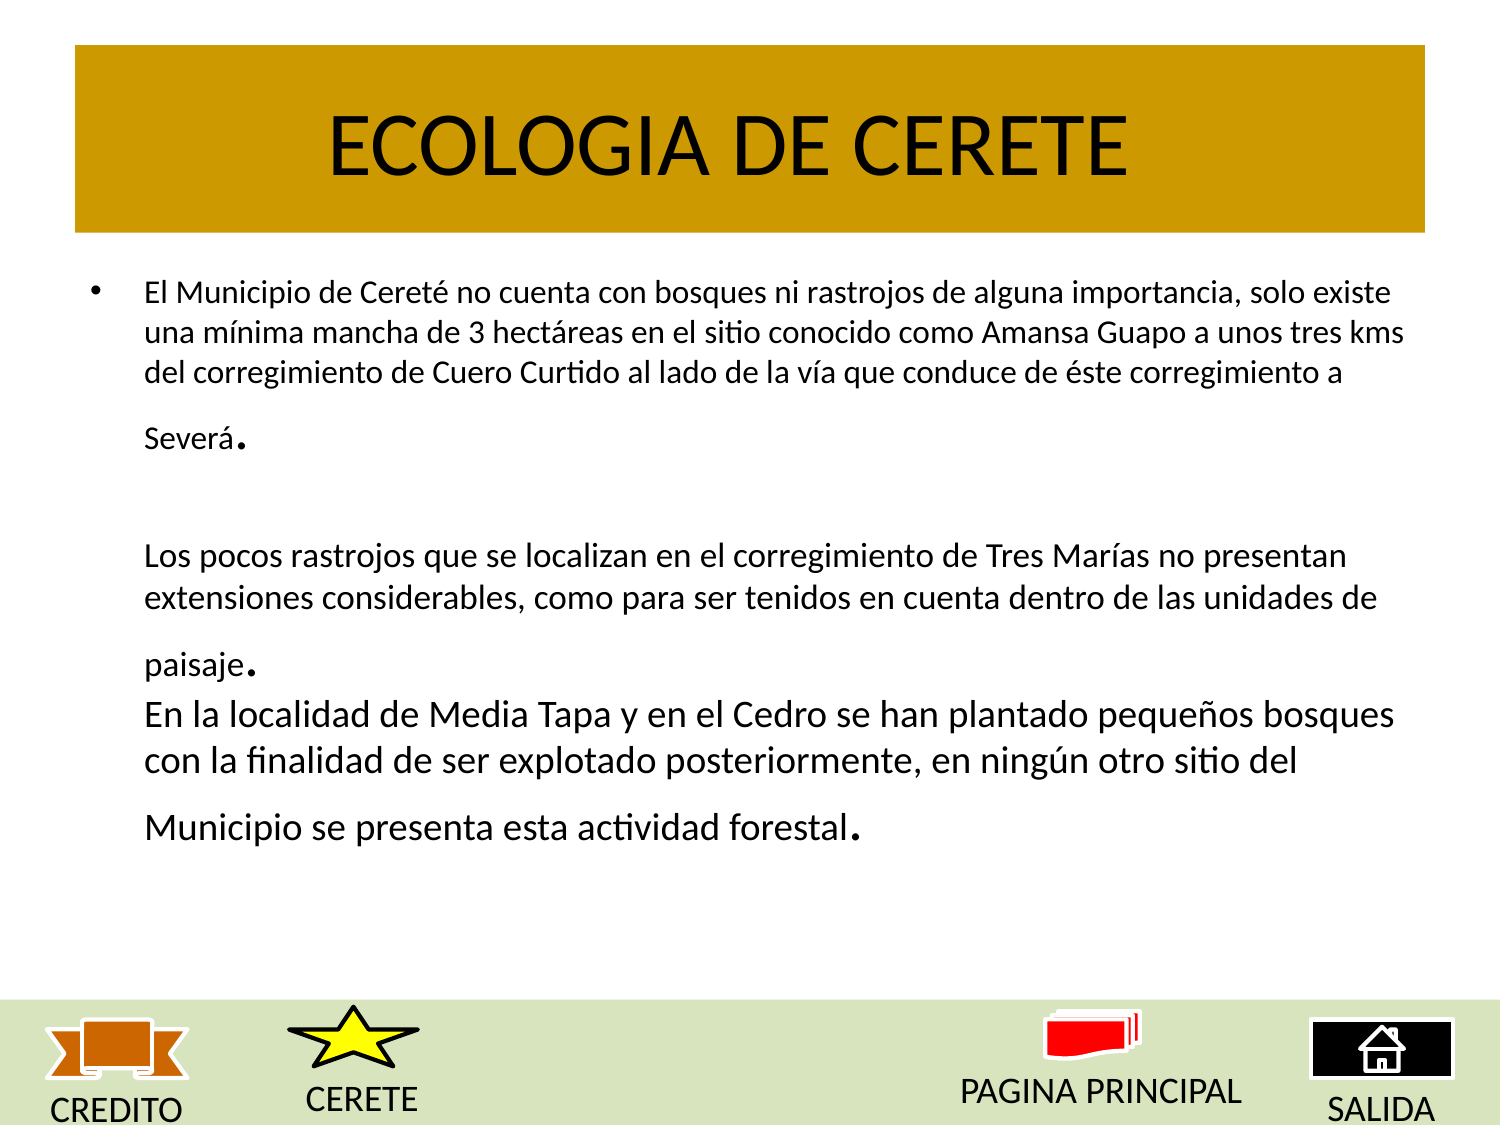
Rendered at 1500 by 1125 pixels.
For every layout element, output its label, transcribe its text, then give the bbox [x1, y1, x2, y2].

text_box [286, 1004, 420, 1069]
text_box [1043, 1009, 1142, 1061]
text_box [1368, 1051, 1396, 1068]
text_box [1309, 1017, 1455, 1080]
text_box CREDITO [35, 1078, 235, 1125]
text_box PAGINA PRINCIPAL [945, 1058, 1274, 1119]
text_box [0, 997, 1500, 1125]
text_box CERETE [246, 1066, 479, 1125]
title ECOLOGIA DE CERETE [75, 45, 1425, 233]
text_box [45, 1017, 190, 1081]
text_box SALIDA [1312, 1076, 1465, 1125]
list El Municipio de Cereté no cuenta con bosques ni rastrojos de alguna importancia, solo existe una mínima mancha de 3 hectáreas en el sitio conocido como Amansa Guapo a unos tres kms del corregimiento de Cuero Curtido al lado de la vía que conduce de éste corregimiento a Severá. Los pocos rastrojos que se localizan en el corregimiento de Tres Marías no presentan extensiones considerables, como para ser tenidos en cuenta dentro de las unidades de paisaje. En la localidad de Media Tapa y en el Cedro se han plantado pequeños bosques con la finalidad de ser explotado posteriormente, en ningún otro sitio del Municipio se presenta esta actividad forestal. [75, 262, 1425, 997]
